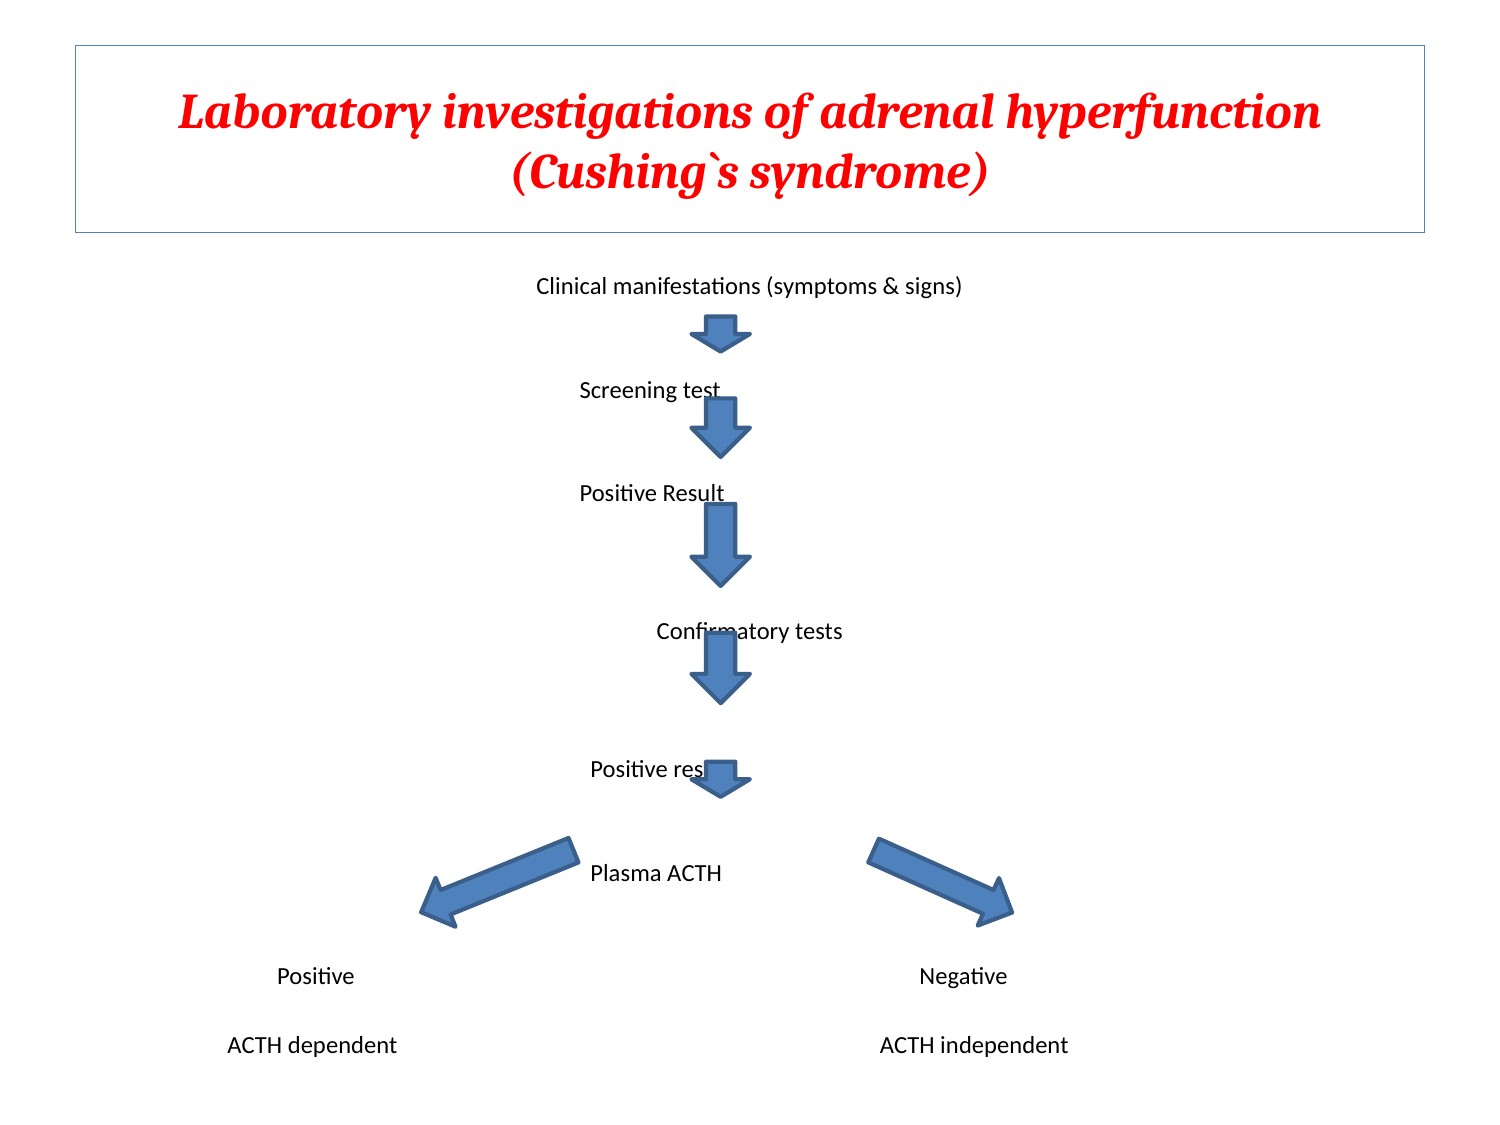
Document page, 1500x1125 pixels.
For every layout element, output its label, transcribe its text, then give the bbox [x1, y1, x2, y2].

text_box [689, 501, 752, 589]
text_box [689, 630, 752, 706]
text_box [866, 836, 1015, 928]
title Laboratory investigations of adrenal hyperfunction (Cushing`s syndrome) [75, 45, 1425, 233]
text_box [689, 759, 752, 799]
text_box [689, 314, 752, 354]
list Clinical manifestations (symptoms & signs) Screening test Positive Result Confirmatory tests Positive result Plasma ACTH Positive Negative ACTH dependent ACTH independent [75, 262, 1425, 1067]
text_box [419, 836, 581, 929]
text_box [689, 396, 752, 460]
